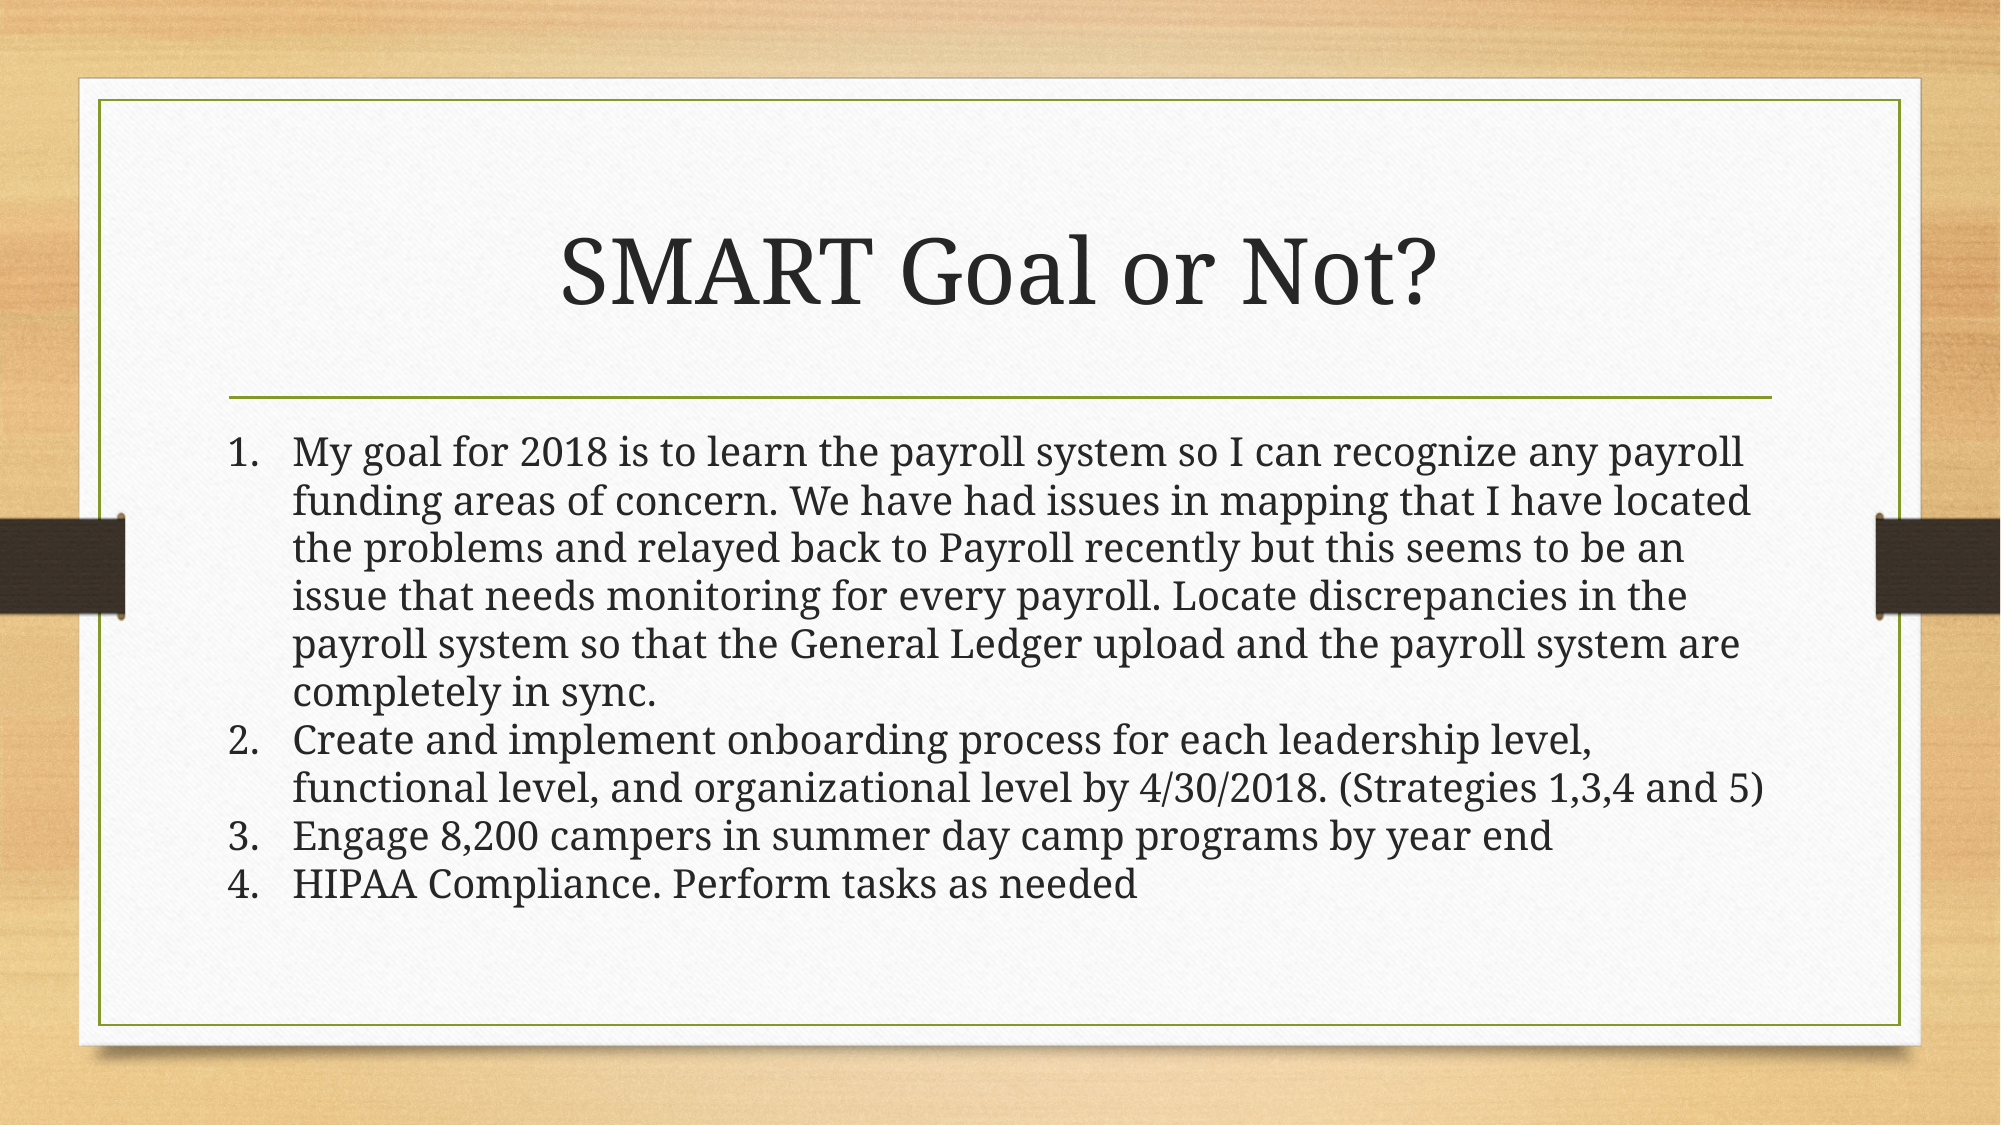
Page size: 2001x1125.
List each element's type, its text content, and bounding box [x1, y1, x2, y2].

list My goal for 2018 is to learn the payroll system so I can recognize any payroll funding areas of concern. We have had issues in mapping that I have located the problems and relayed back to Payroll recently but this seems to be an issue that needs monitoring for every payroll. Locate discrepancies in the payroll system so that the General Ledger upload and the payroll system are completely in sync. Create and implement onboarding process for each leadership level, functional level, and organizational level by 4/30/2018. (Strategies 1,3,4 and 5) Engage 8,200 campers in summer day camp programs by year end HIPAA Compliance. Perform tasks as needed [212, 419, 1788, 964]
picture [0, 0, 2001, 1125]
title SMART Goal or Not? [212, 161, 1788, 375]
